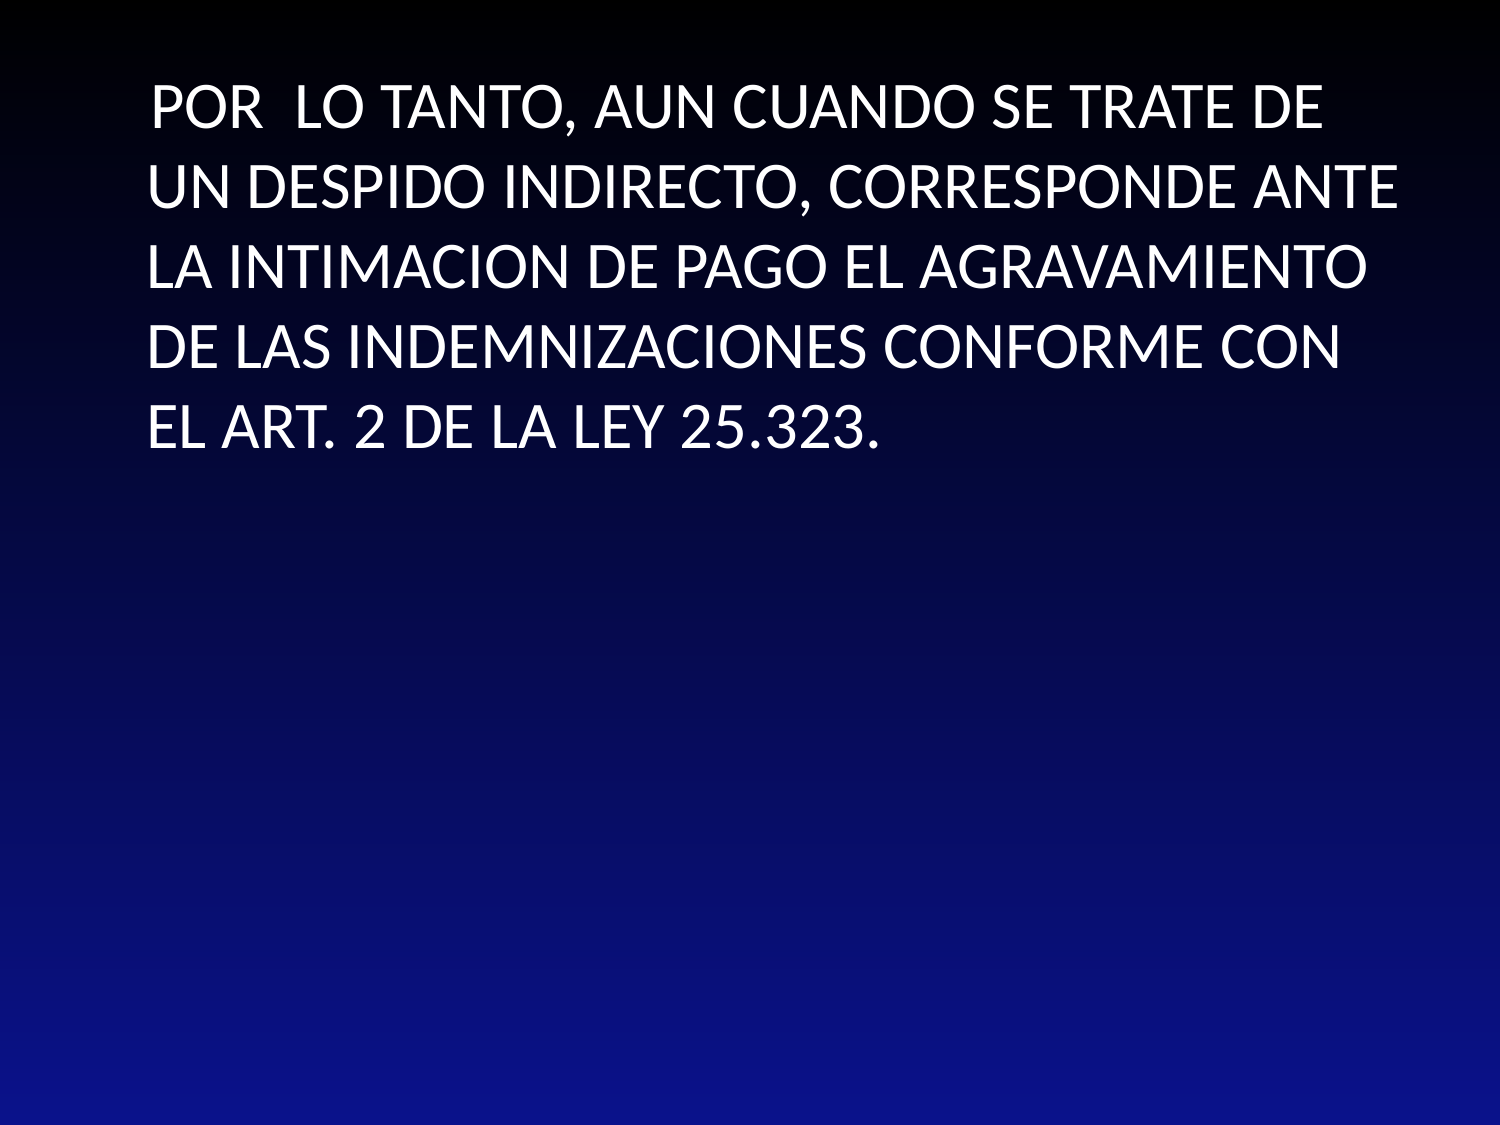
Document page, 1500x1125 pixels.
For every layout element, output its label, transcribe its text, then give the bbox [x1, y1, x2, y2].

list POR LO TANTO, AUN CUANDO SE TRATE DE UN DESPIDO INDIRECTO, CORRESPONDE ANTE LA INTIMACION DE PAGO EL AGRAVAMIENTO DE LAS INDEMNIZACIONES CONFORME CON EL ART. 2 DE LA LEY 25.323. [74, 54, 1426, 1006]
